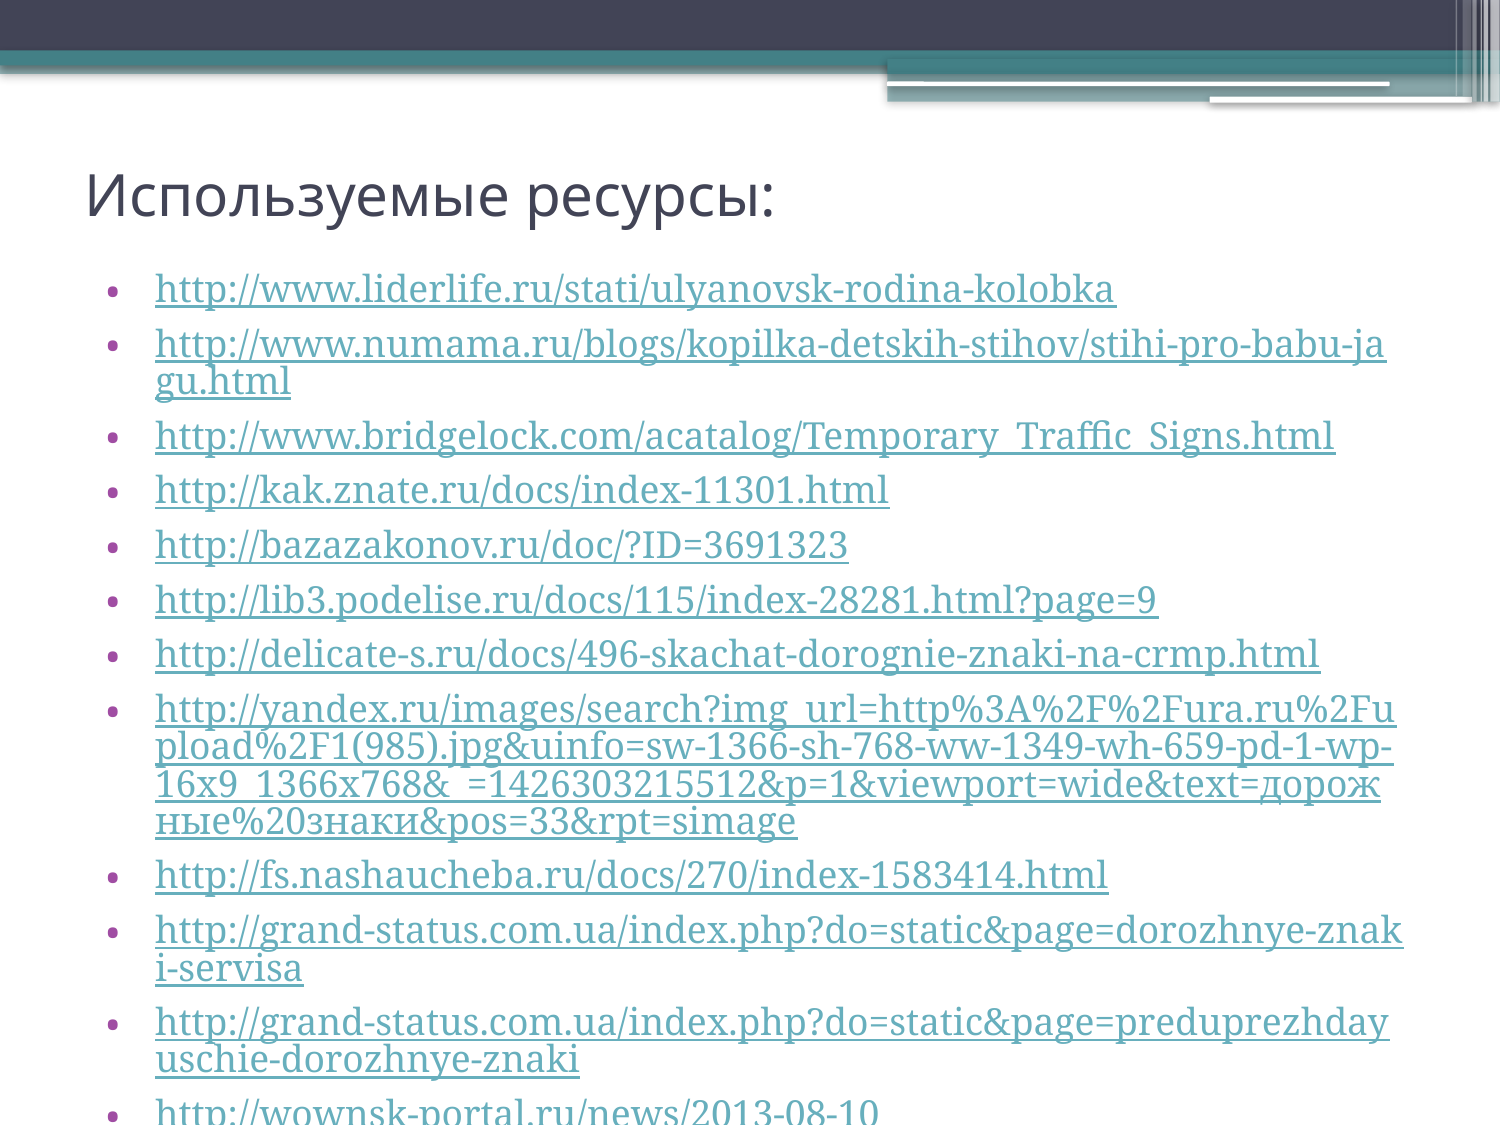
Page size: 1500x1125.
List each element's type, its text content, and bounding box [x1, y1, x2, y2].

list http://www.liderlife.ru/stati/ulyanovsk-rodina-kolobka http://www.numama.ru/blogs/kopilka-detskih-stihov/stihi-pro-babu-jagu.html http://www.bridgelock.com/acatalog/Temporary_Traffic_Signs.html http://kak.znate.ru/docs/index-11301.html http://bazazakonov.ru/doc/?ID=3691323 http://lib3.podelise.ru/docs/115/index-28281.html?page=9 http://delicate-s.ru/docs/496-skachat-dorognie-znaki-na-crmp.html http://yandex.ru/images/search?img_url=http%3A%2F%2Fura.ru%2Fupload%2F1(985).jpg&uinfo=sw-1366-sh-768-ww-1349-wh-659-pd-1-wp-16x9_1366x768&_=1426303215512&p=1&viewport=wide&text=дорожные%20знаки&pos=33&rpt=simage http://fs.nashaucheba.ru/docs/270/index-1583414.html http://grand-status.com.ua/index.php?do=static&page=dorozhnye-znaki-servisa http://grand-status.com.ua/index.php?do=static&page=preduprezhdayuschie-dorozhnye-znaki http://wownsk-portal.ru/news/2013-08-10 http://luko-morie.ru/personazhi/baba-yaga.html http://luko-morie.ru/multfilmyi/detskie/ [70, 257, 1421, 1035]
title Используемые ресурсы: [70, 105, 1421, 257]
